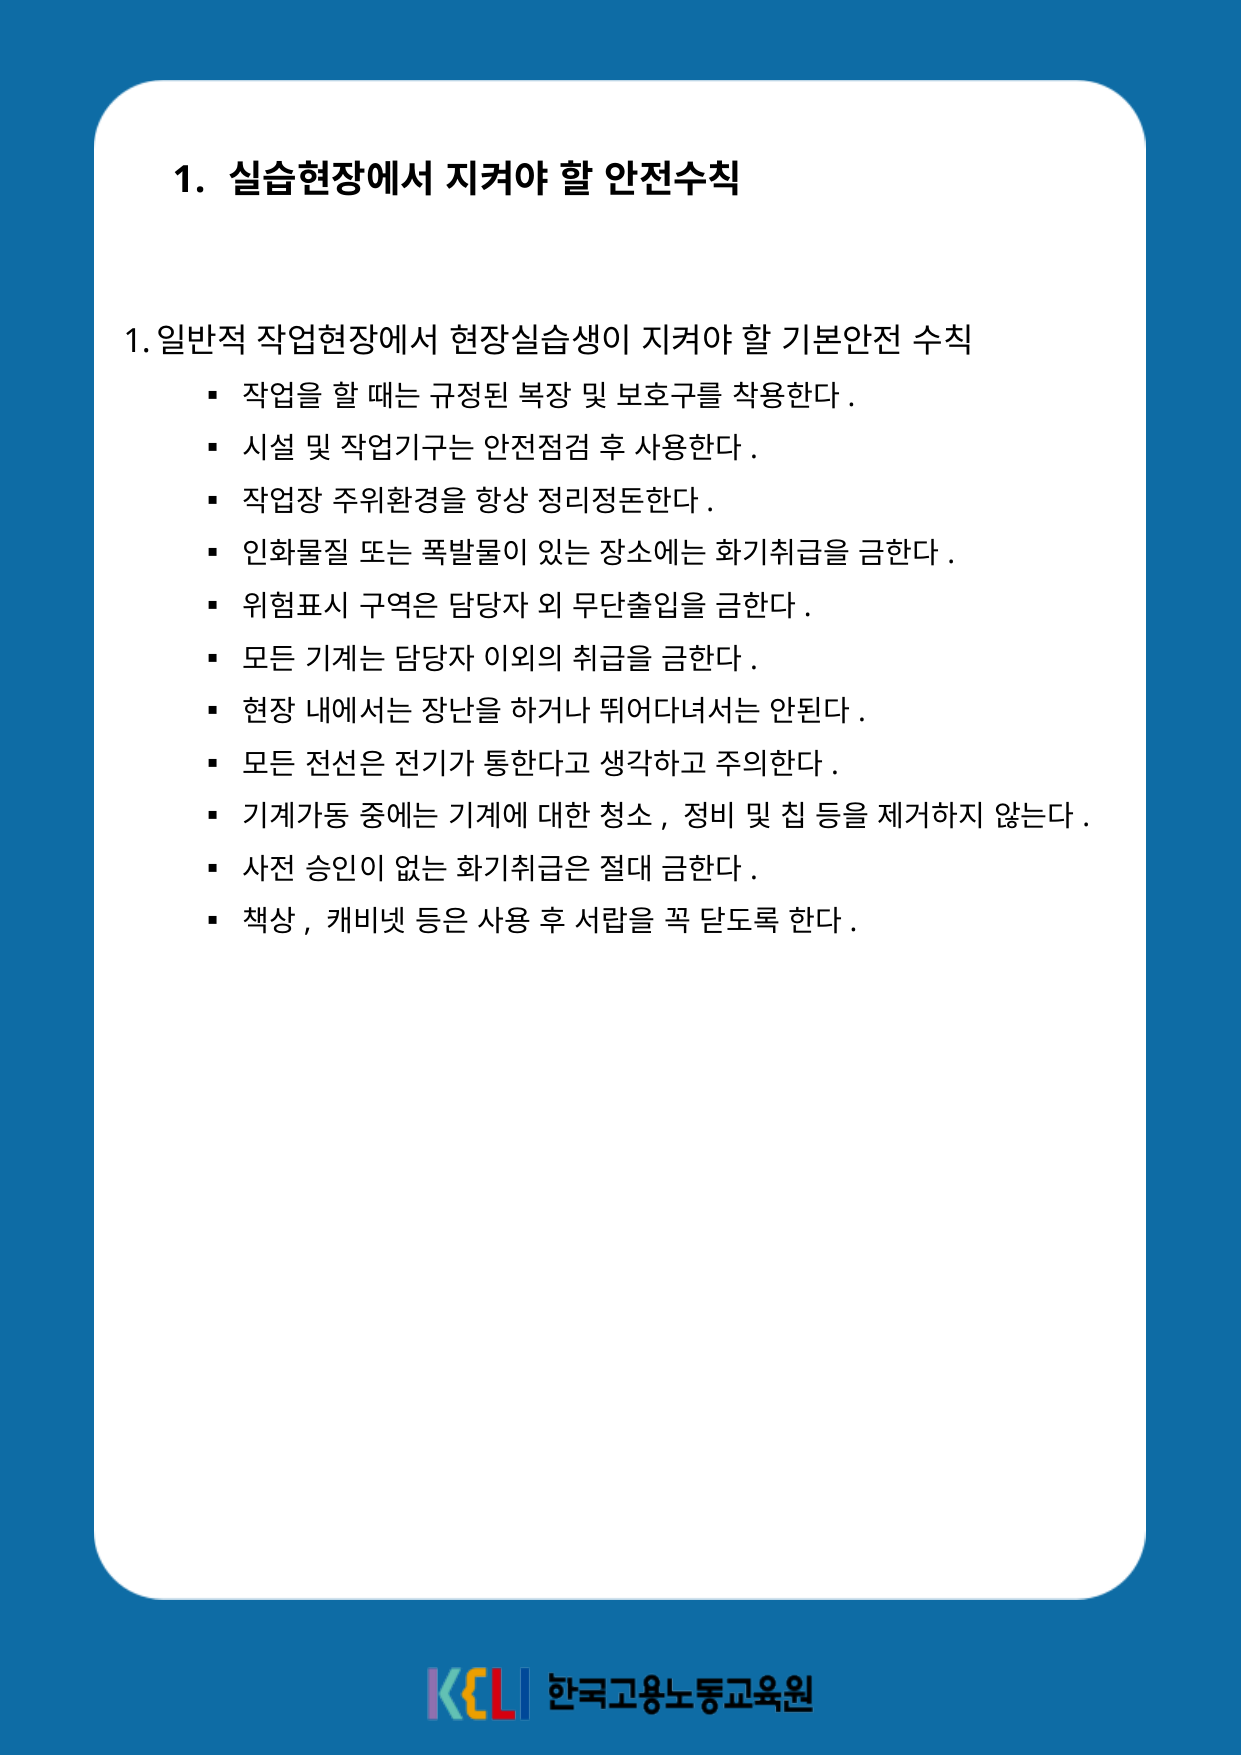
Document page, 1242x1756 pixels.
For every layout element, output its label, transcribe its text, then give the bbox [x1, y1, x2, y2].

text_box 일반적 작업현장에서 현장실습생이 지켜야 할 기본안전 수칙 ▪ 작업을 할 때는 규정된 복장 및 보호구를 착용한다. ▪ 시설 및 작업기구는 안전점검 후 사용한다. ▪ 작업장 주위환경을 항상 정리정돈한다. ▪ 인화물질 또는 폭발물이 있는 장소에는 화기취급을 금한다. ▪ 위험표시 구역은 담당자 외 무단출입을 금한다. ▪ 모든 기계는 담당자 이외의 취급을 금한다. ▪ 현장 내에서는 장난을 하거나 뛰어다녀서는 안된다. ▪ 모든 전선은 전기가 통한다고 생각하고 주의한다. ▪ 기계가동 중에는 기계에 대한 청소, 정비 및 칩 등을 제거하지 않는다. ▪ 사전 승인이 없는 화기취급은 절대 금한다. ▪ 책상, 캐비넷 등은 사용 후 서랍을 꼭 닫도록 한다. [95, 277, 1144, 938]
picture [0, 0, 1241, 1755]
text_box 실습현장에서 지켜야 할 안전수칙 [170, 152, 1144, 200]
